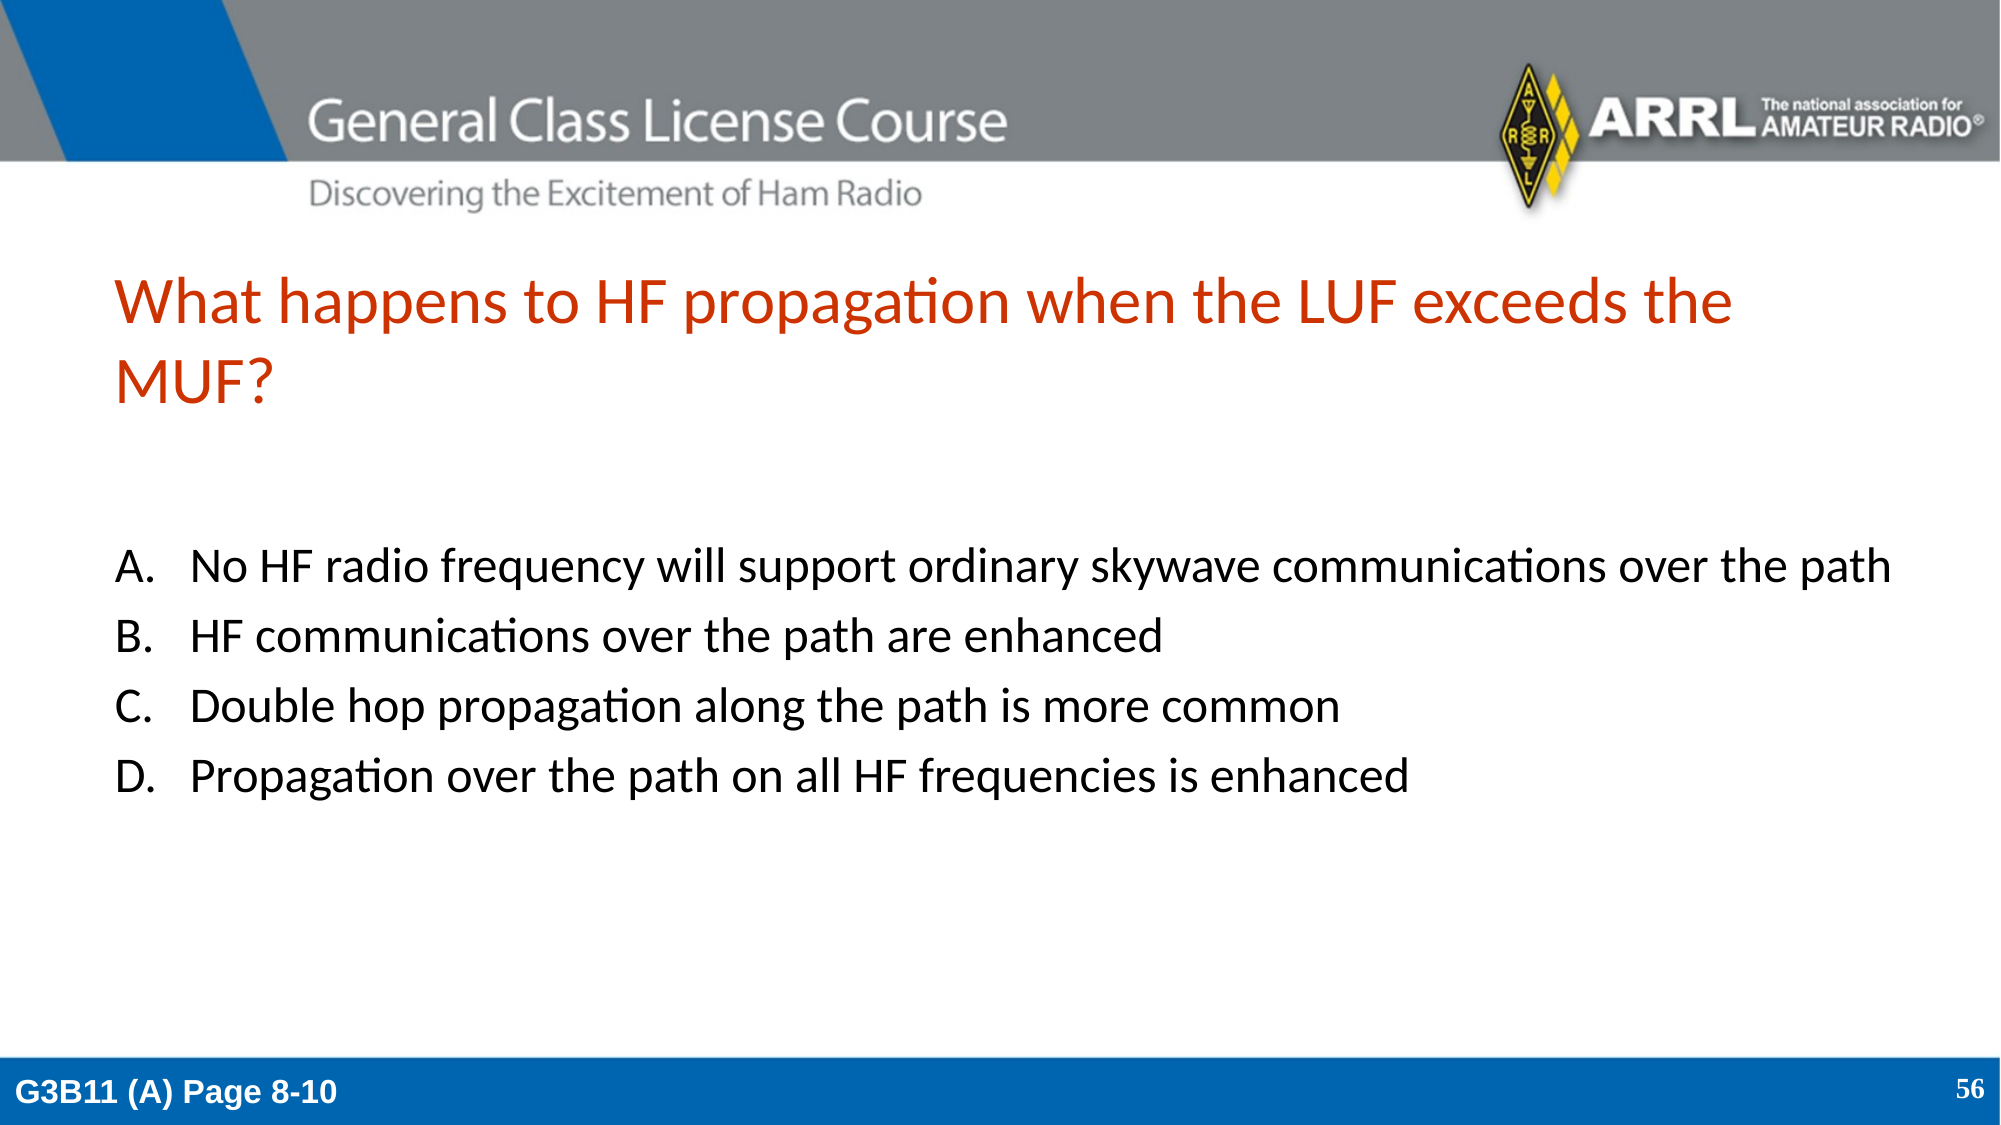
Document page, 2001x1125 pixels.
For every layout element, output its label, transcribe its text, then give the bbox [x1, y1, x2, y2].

list No HF radio frequency will support ordinary skywave communications over the path HF communications over the path are enhanced Double hop propagation along the path is more common Propagation over the path on all HF frequencies is enhanced [99, 525, 1938, 1005]
title What happens to HF propagation when the LUF exceeds the MUF? [99, 249, 1900, 468]
text_box G3B11 (A) Page 8-10 [0, 1062, 1313, 1118]
picture [0, 0, 2001, 1125]
text_box 56 [1875, 1062, 2000, 1113]
